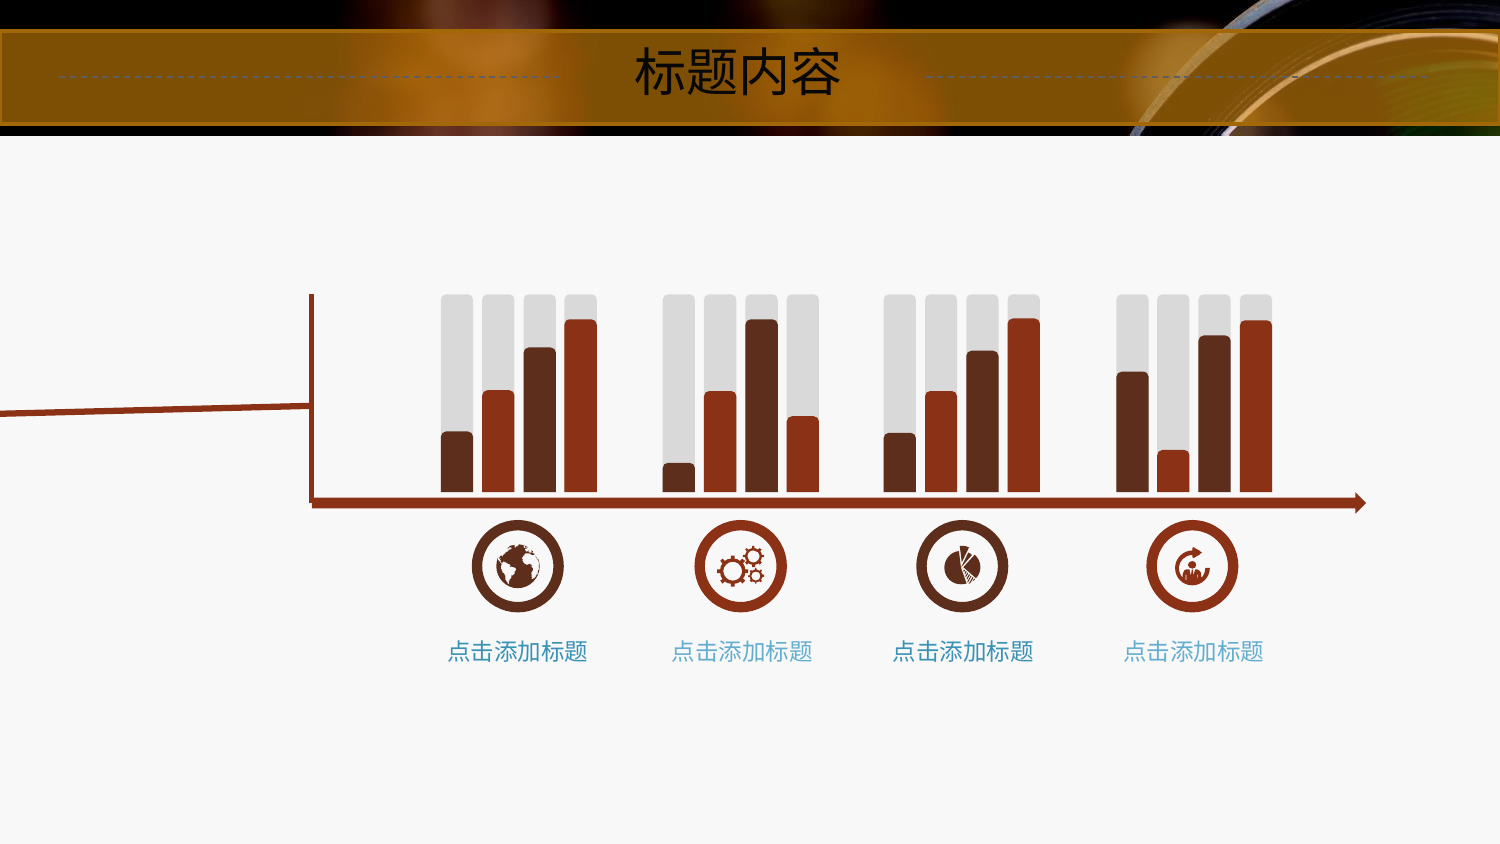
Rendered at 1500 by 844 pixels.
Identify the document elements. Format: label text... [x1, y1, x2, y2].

text_box [476, 525, 559, 608]
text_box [921, 524, 1004, 608]
picture [0, 126, 1500, 136]
text_box 点击添加标题 [645, 623, 839, 666]
text_box [1151, 525, 1234, 608]
text_box [496, 544, 540, 589]
text_box [717, 545, 765, 587]
text_box 点击添加标题 [1096, 623, 1291, 666]
text_box 点击添加标题 [866, 623, 1061, 666]
text_box [699, 525, 782, 608]
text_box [0, 294, 1367, 515]
text_box 标题内容 [608, 32, 868, 110]
text_box [1175, 547, 1210, 586]
text_box 点击添加标题 [421, 623, 615, 666]
picture [0, 0, 1500, 29]
